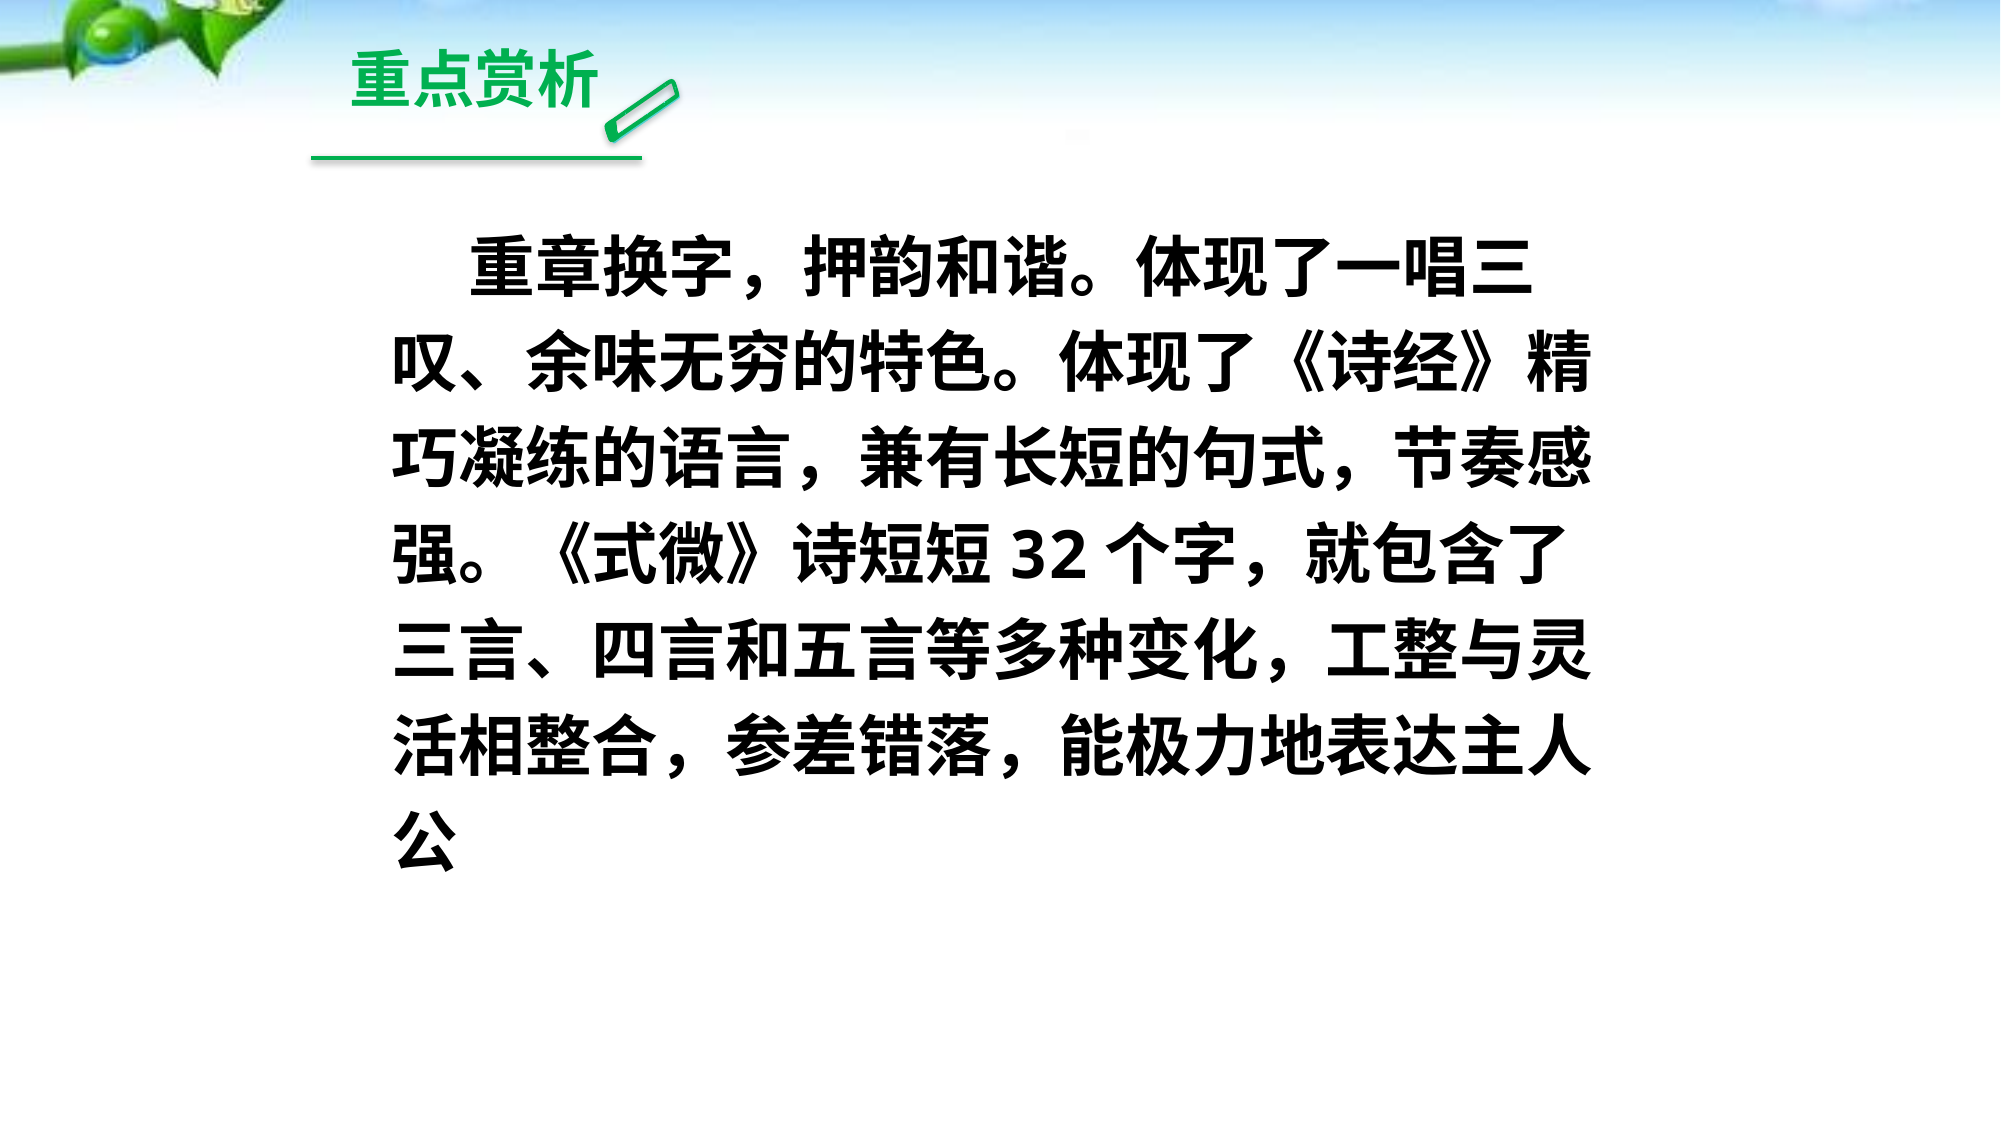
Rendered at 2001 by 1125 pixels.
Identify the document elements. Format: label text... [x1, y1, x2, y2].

text_box 重章换字，押韵和谐。体现了一唱三叹、余味无穷的特色。体现了《诗经》精巧凝练的语言，兼有长短的句式，节奏感强。《式微》诗短短32个字，就包含了三言、四言和五言等多种变化，工整与灵活相整合，参差错落，能极力地表达主人公 [376, 200, 1617, 888]
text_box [310, 32, 681, 159]
picture [0, 0, 2001, 1125]
